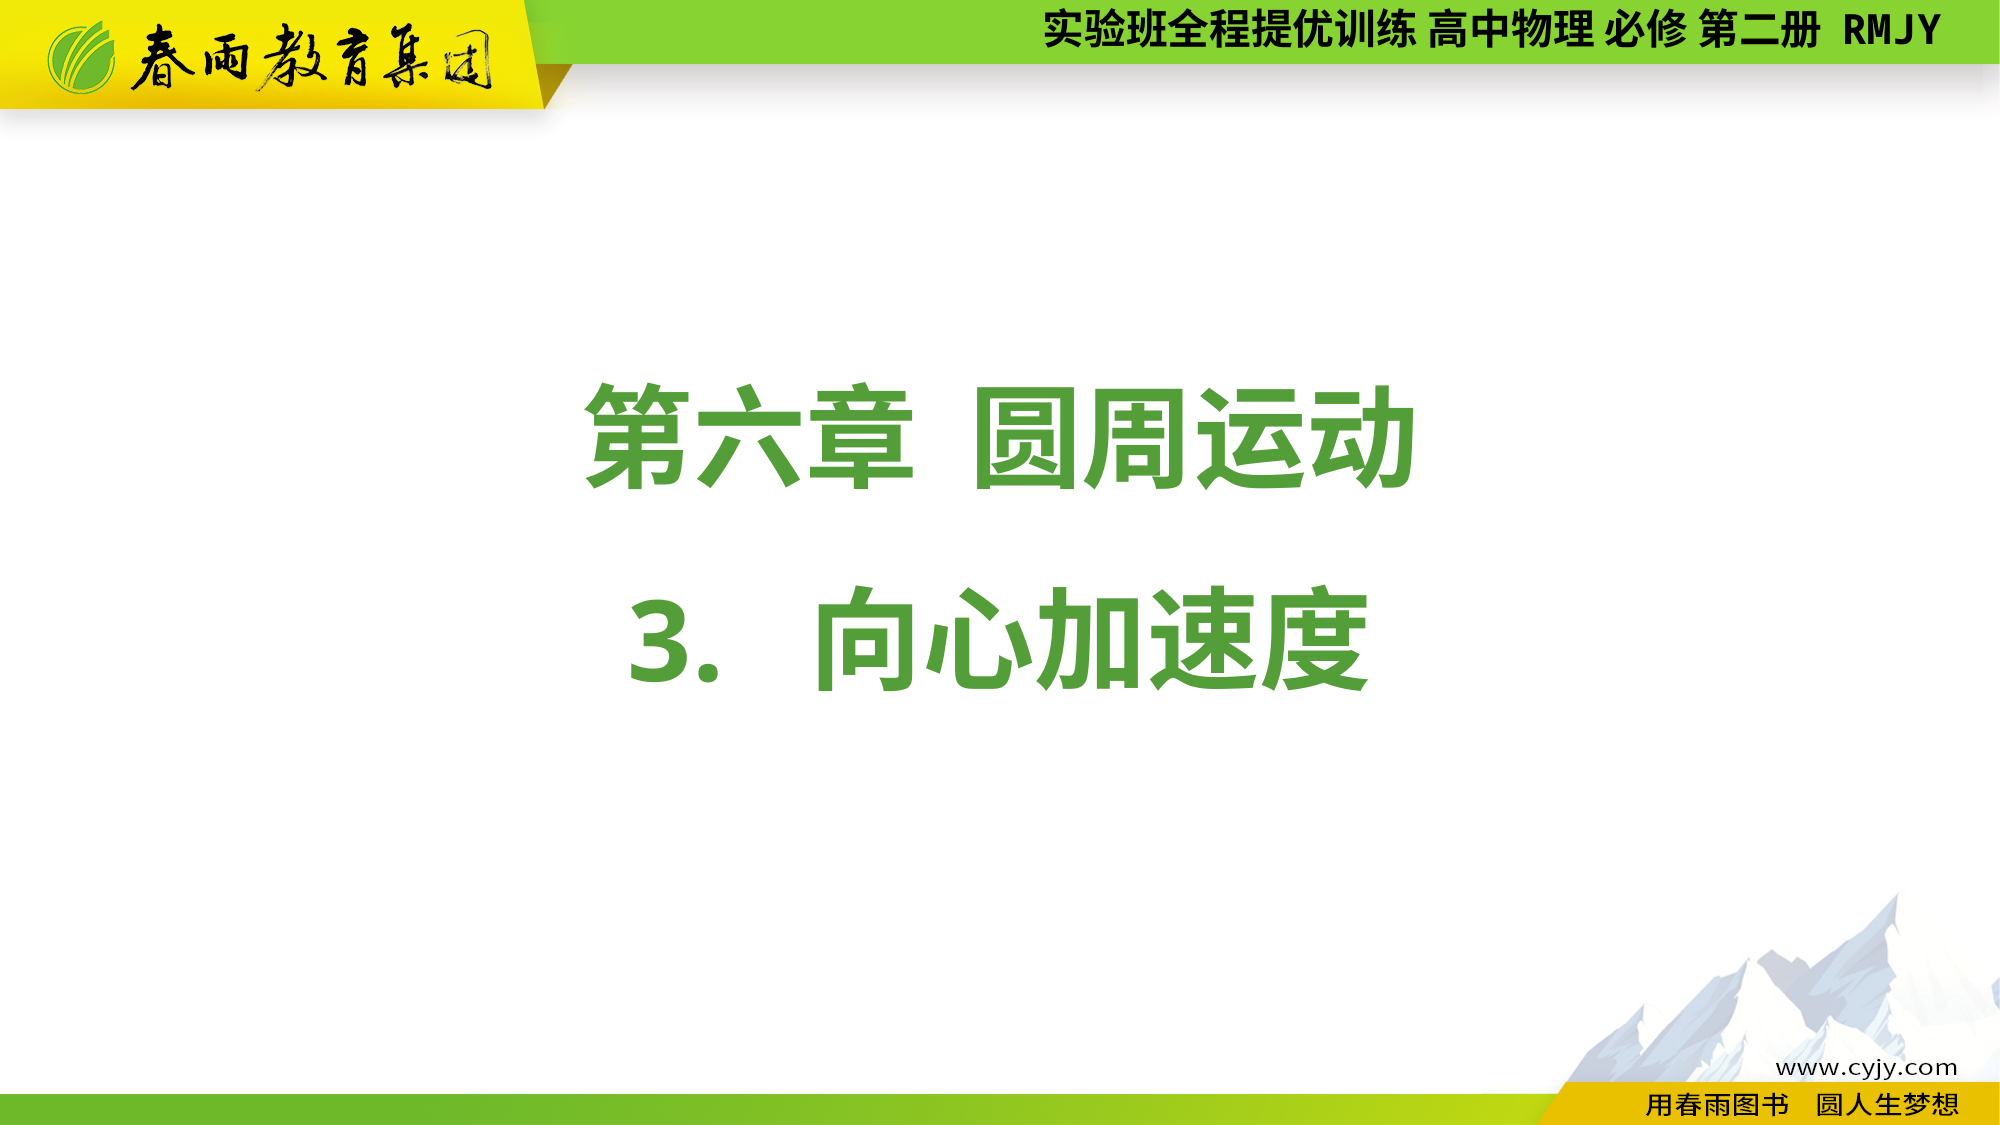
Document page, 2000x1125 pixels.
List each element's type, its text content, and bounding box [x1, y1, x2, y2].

text_box 第六章 圆周运动 3. 向心加速度 [54, 291, 1946, 712]
picture [0, 0, 2000, 1125]
